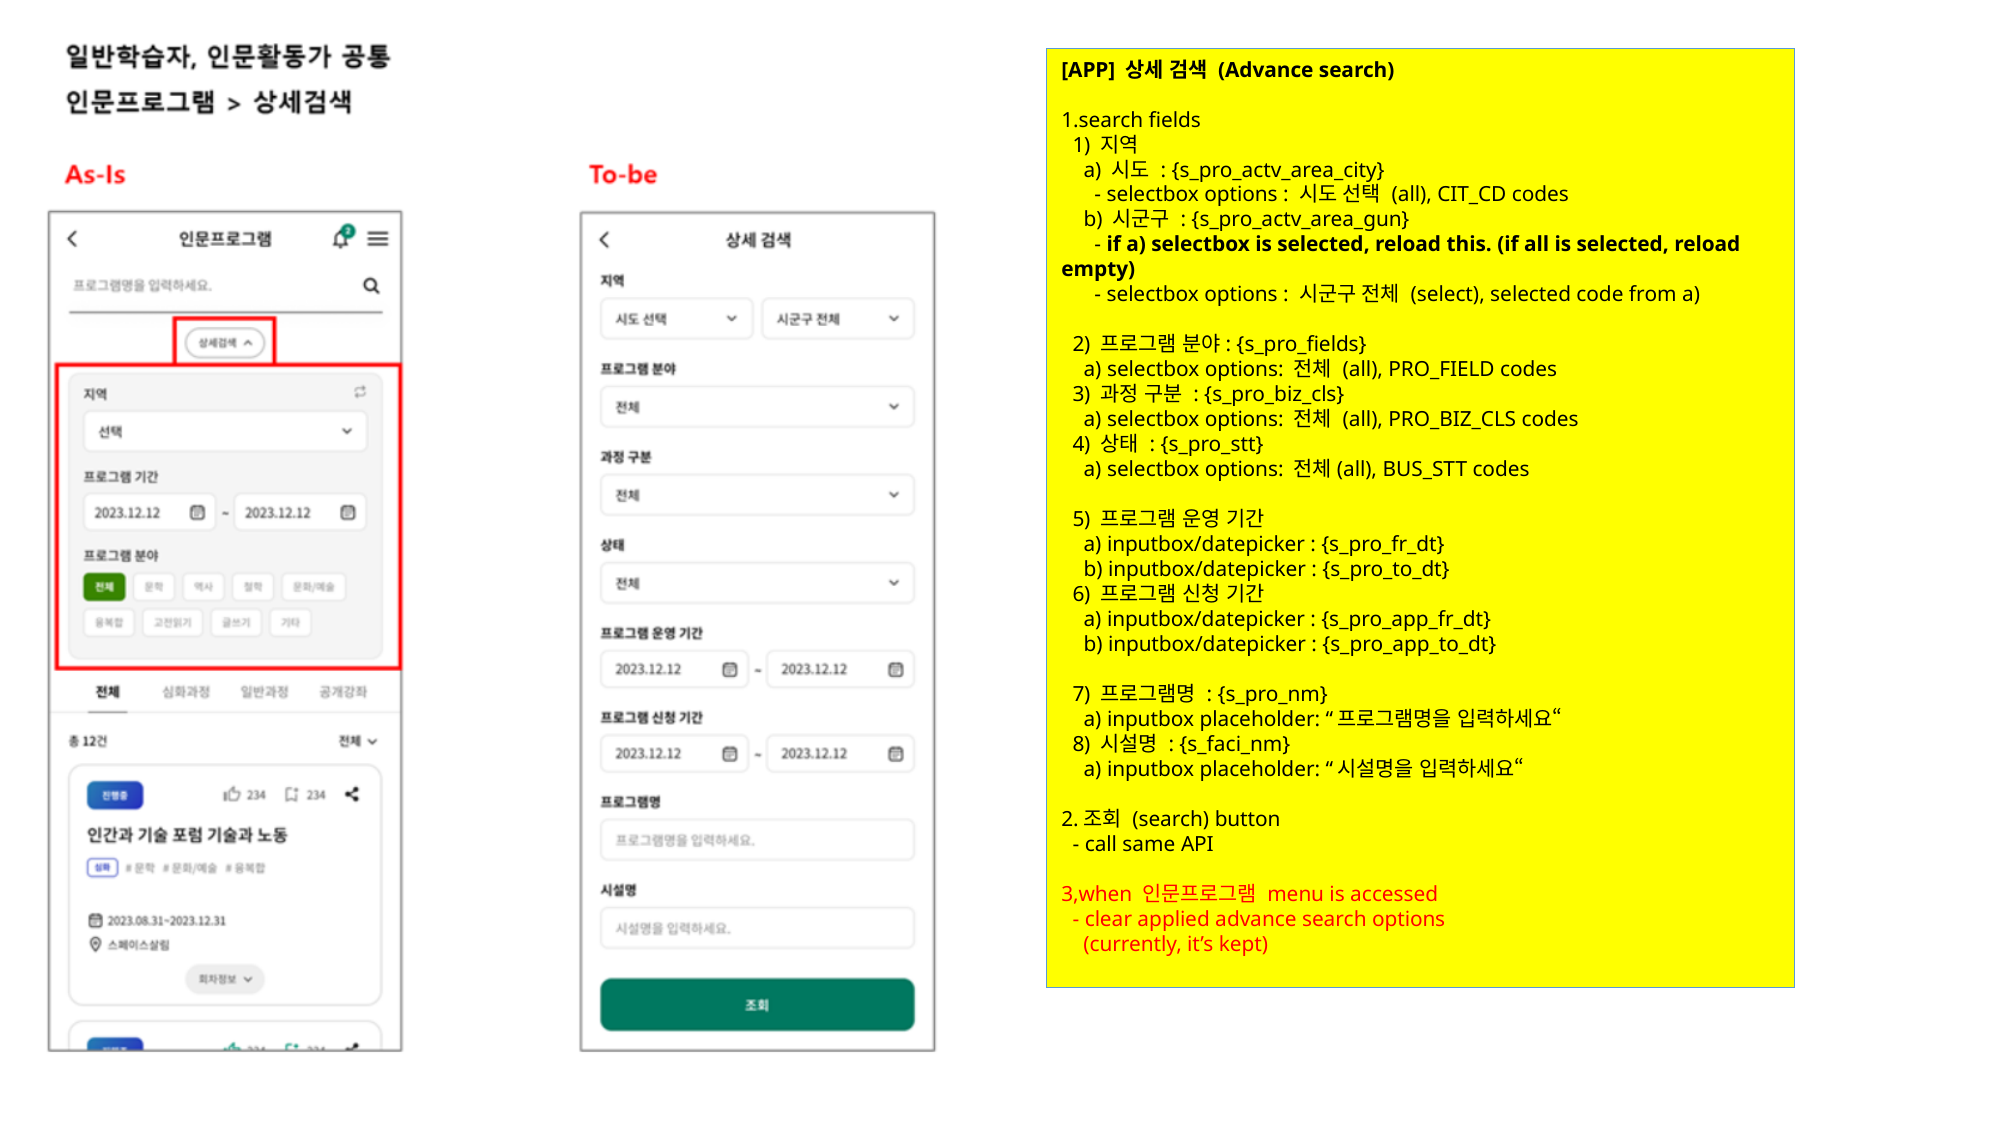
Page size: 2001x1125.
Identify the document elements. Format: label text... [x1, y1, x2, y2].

text_box [APP] 상세 검색 (Advance search) 1.search fields 1) 지역 a) 시도 : {s_pro_actv_area_city} - selectbox options : 시도 선택 (all), CIT_CD codes b) 시군구 : {s_pro_actv_area_gun} - if a) selectbox is selected, reload this. (if all is selected, reload empty) - selectbox options : 시군구 전체 (select), selected code from a) 2) 프로그램 분야: {s_pro_fields} a) selectbox options: 전체 (all), PRO_FIELD codes 3) 과정 구분 : {s_pro_biz_cls} a) selectbox options: 전체 (all), PRO_BIZ_CLS codes 4) 상태 : {s_pro_stt} a) selectbox options: 전체(all), BUS_STT codes 5) 프로그램 운영 기간 a) inputbox/datepicker : {s_pro_fr_dt} b) inputbox/datepicker : {s_pro_to_dt} 6) 프로그램 신청 기간 a) inputbox/datepicker : {s_pro_app_fr_dt} b) inputbox/datepicker : {s_pro_app_to_dt} 7) 프로그램명 : {s_pro_nm} a) inputbox placeholder: “프로그램명을 입력하세요“ 8) 시설명 : {s_faci_nm} a) inputbox placeholder: “시설명을 입력하세요“ 2.조회 (search) button - call same API 3,when 인문프로그램 menu is accessed - clear applied advance search options (currently, it’s kept) [1046, 48, 1795, 988]
picture [0, 0, 958, 1108]
